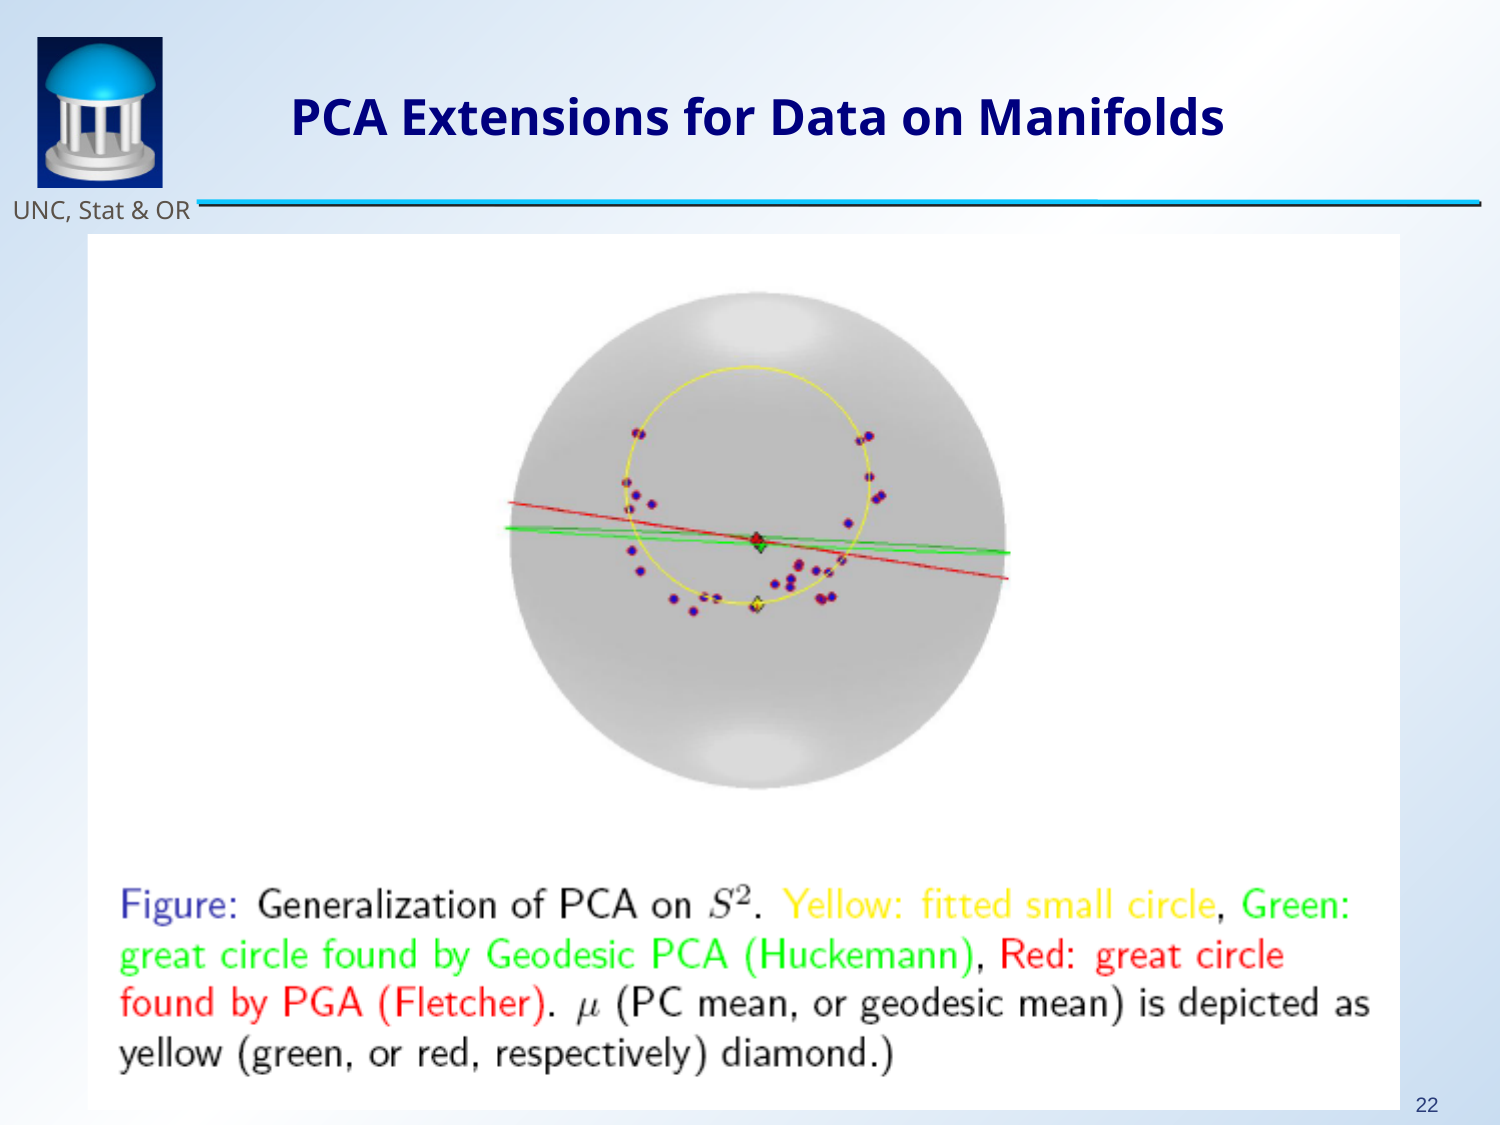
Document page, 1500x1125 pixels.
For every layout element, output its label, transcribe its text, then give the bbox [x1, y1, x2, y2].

title PCA Extensions for Data on Manifolds [274, 74, 1448, 156]
picture [87, 234, 1401, 1110]
